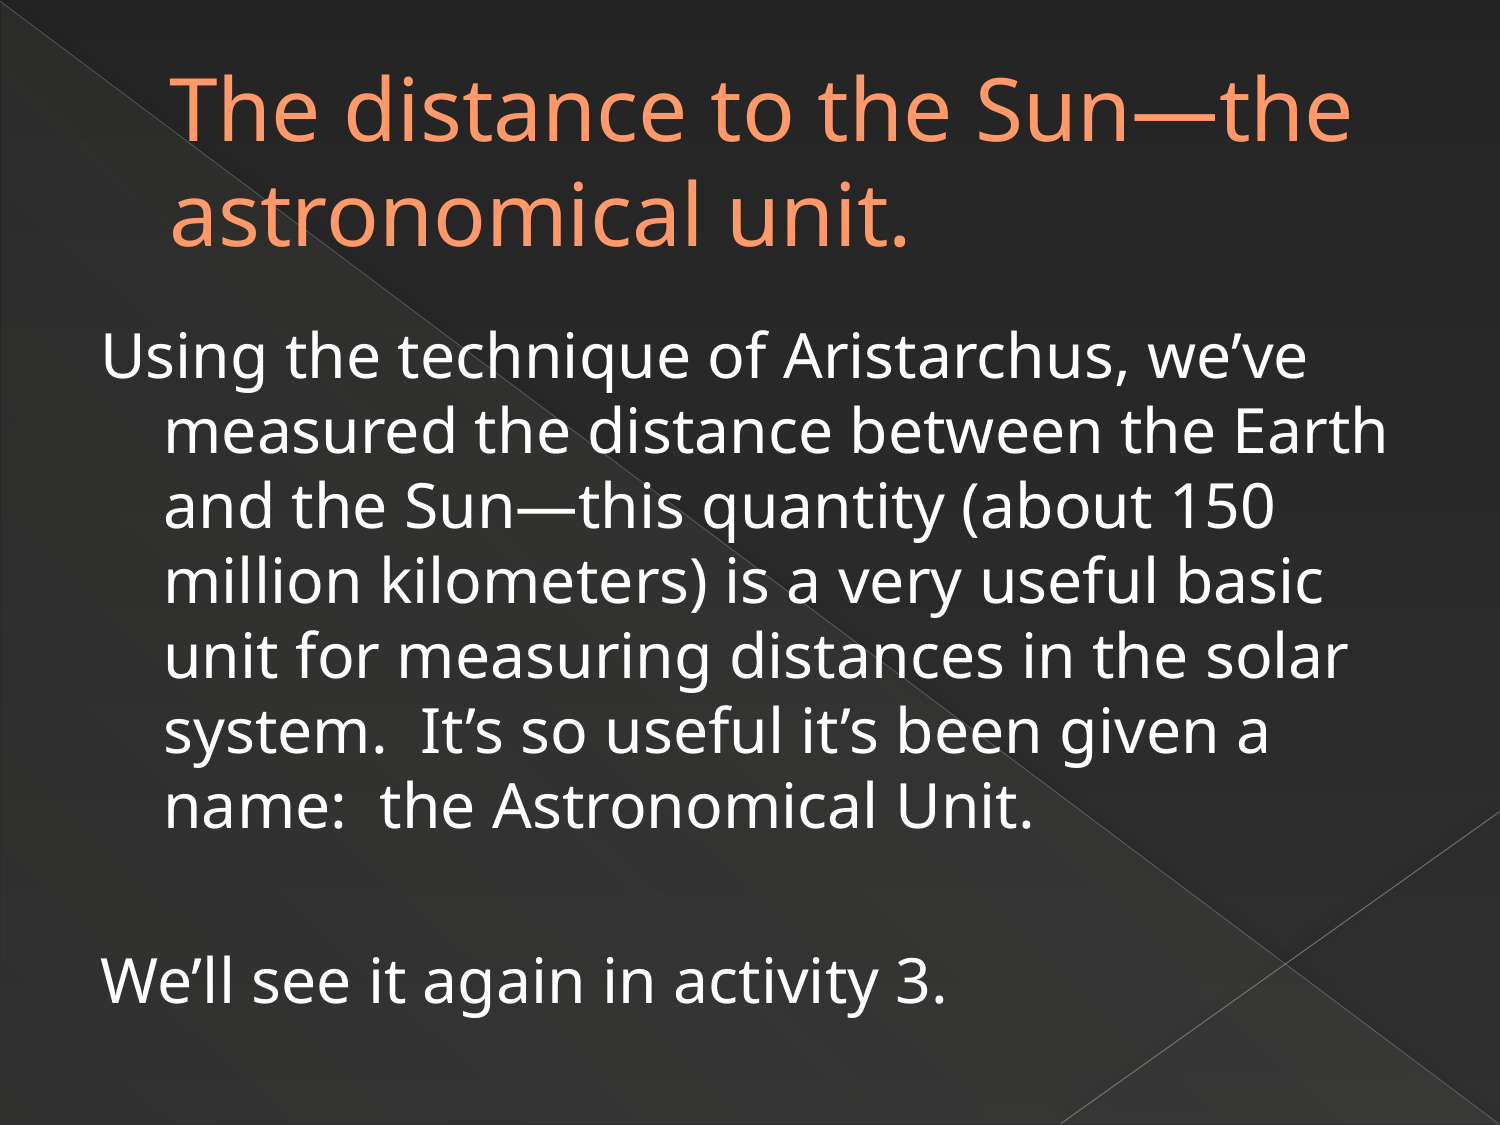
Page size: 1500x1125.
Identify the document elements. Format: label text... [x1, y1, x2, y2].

list Using the technique of Aristarchus, we’ve measured the distance between the Earth and the Sun—this quantity (about 150 million kilometers) is a very useful basic unit for measuring distances in the solar system. It’s so useful it’s been given a name: the Astronomical Unit. We’ll see it again in activity 3. [75, 308, 1425, 1059]
title The distance to the Sun—the astronomical unit. [75, 43, 1425, 274]
